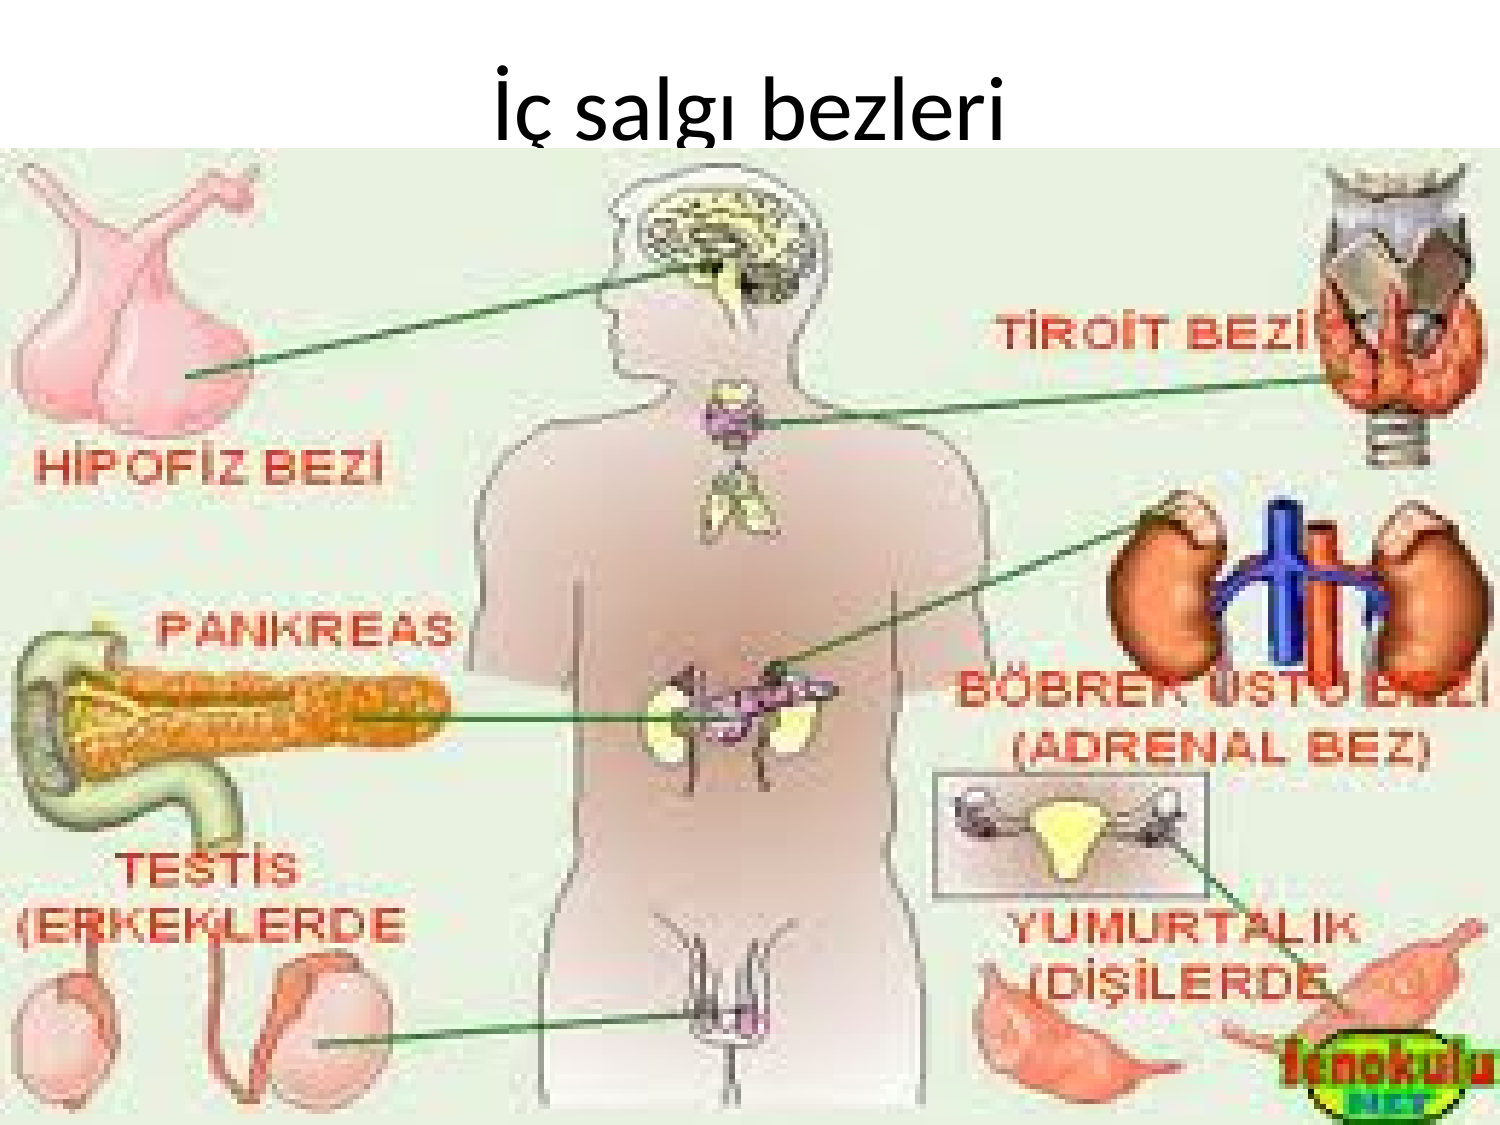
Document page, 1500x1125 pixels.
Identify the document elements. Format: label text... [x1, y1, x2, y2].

title İç salgı bezleri [112, 0, 1388, 147]
picture [0, 148, 1500, 1125]
